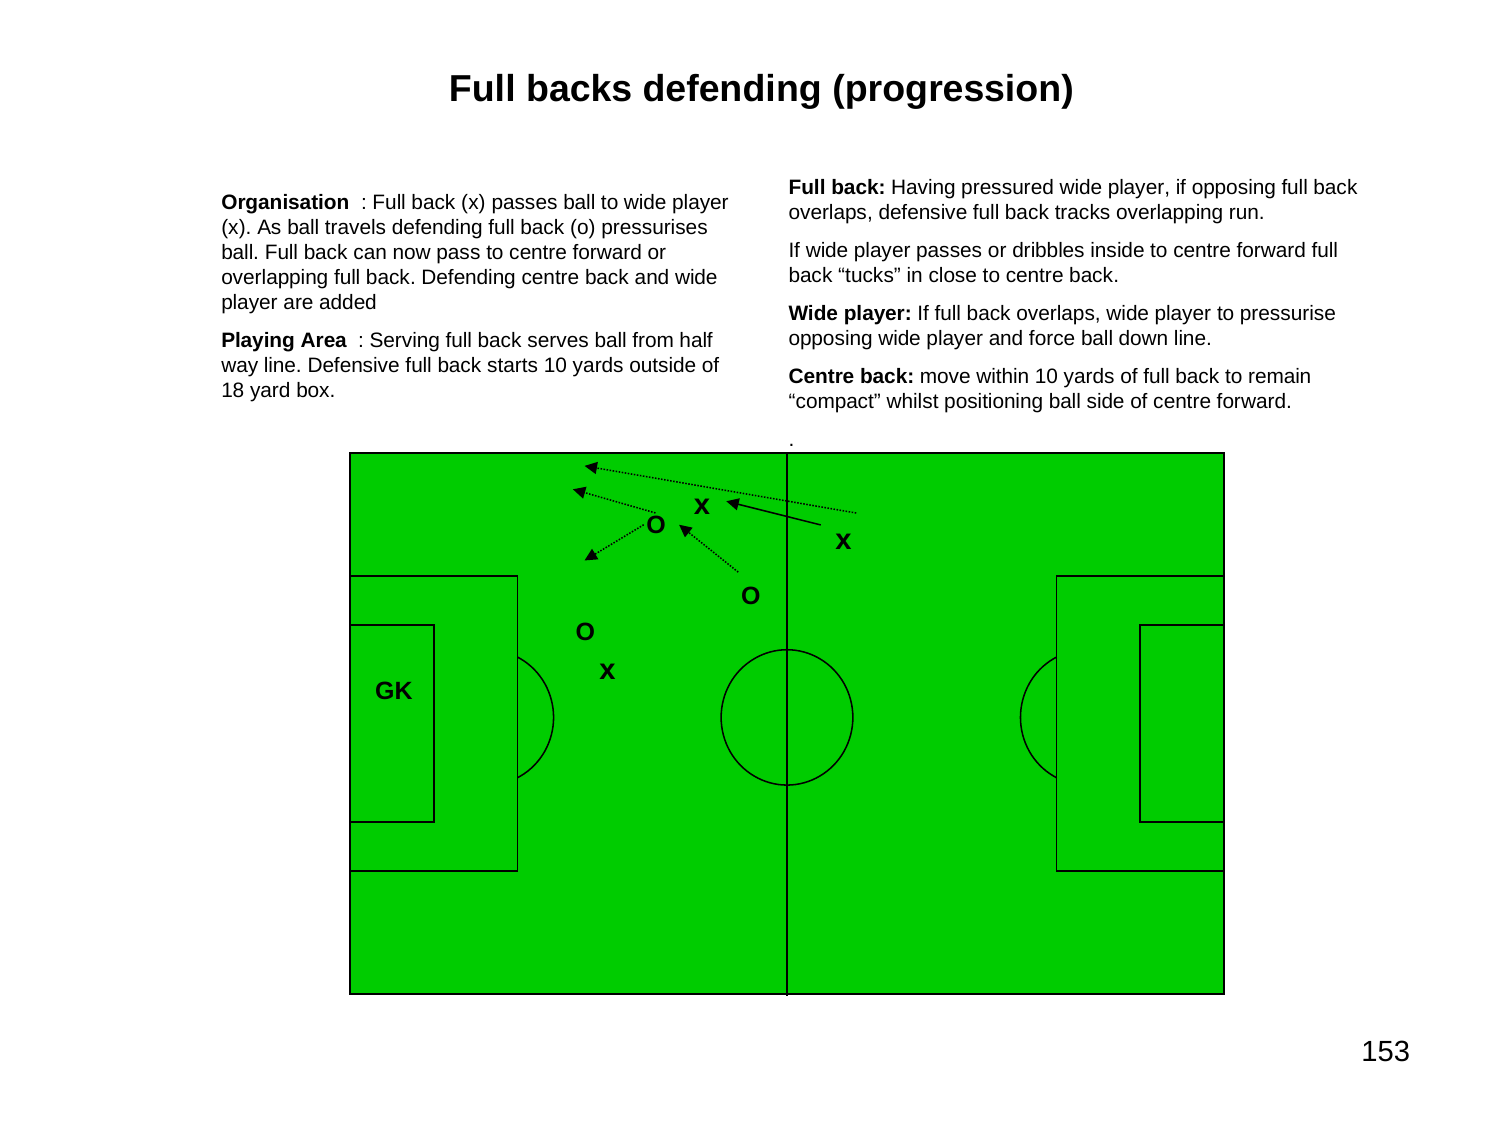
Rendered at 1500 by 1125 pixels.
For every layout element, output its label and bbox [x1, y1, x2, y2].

text_box [1074, 1024, 1425, 1103]
text_box [206, 56, 1388, 1031]
